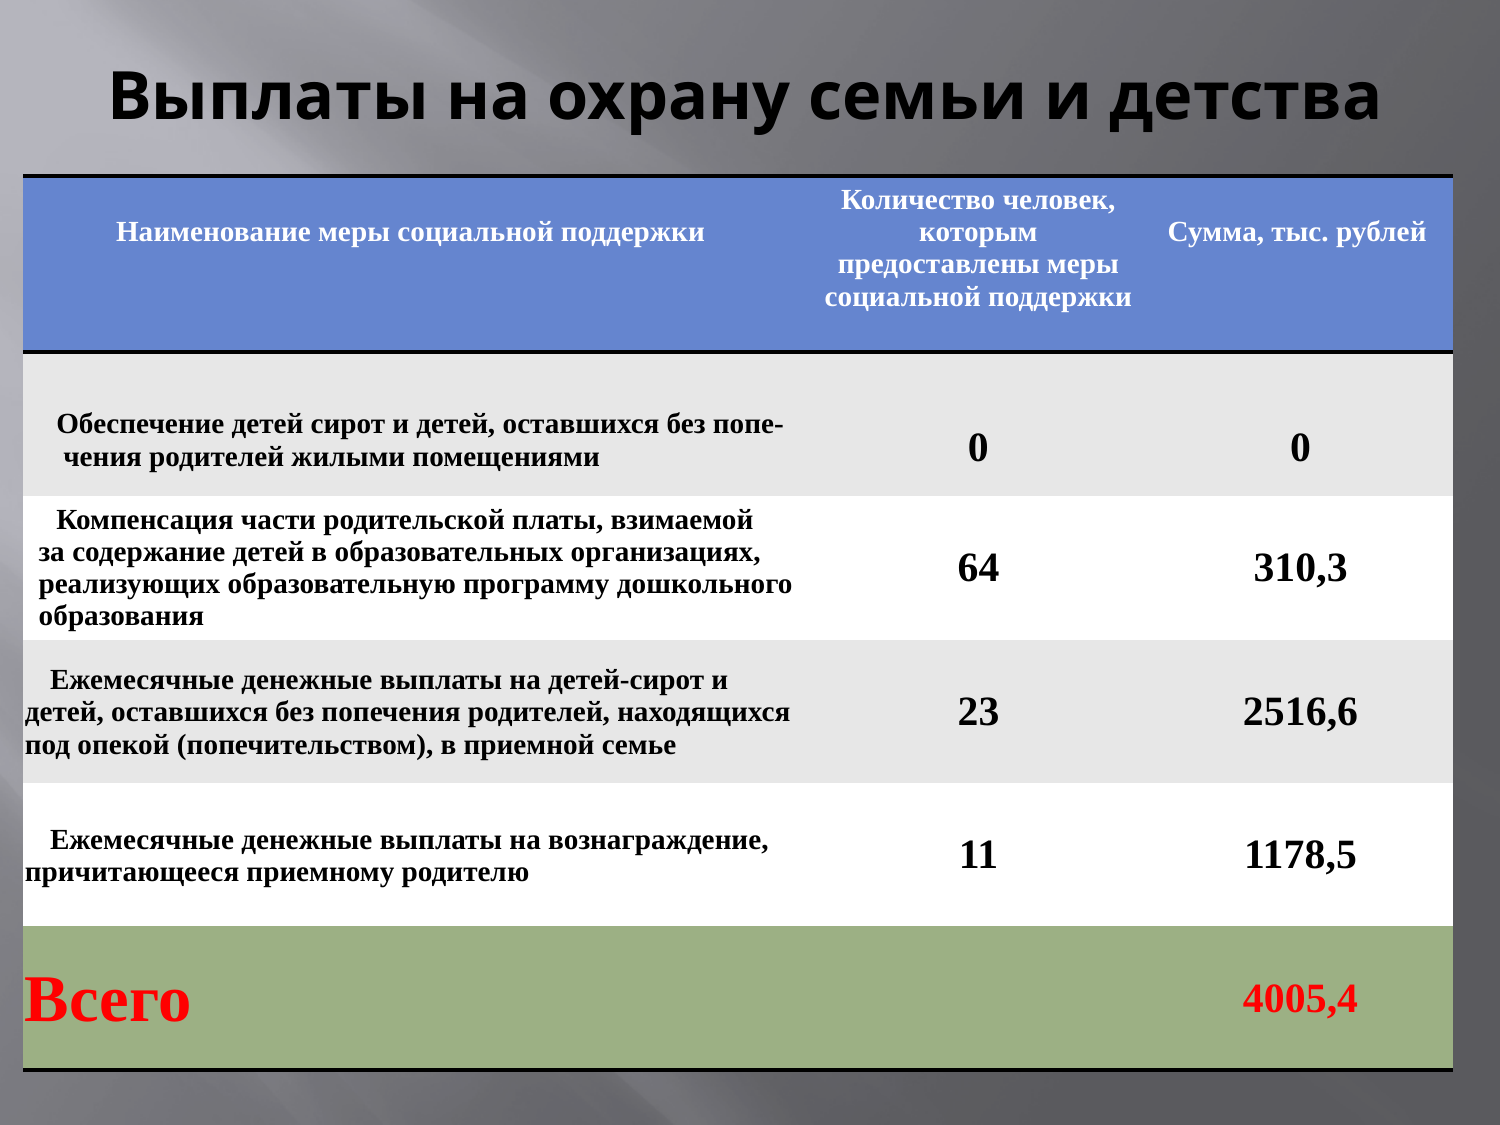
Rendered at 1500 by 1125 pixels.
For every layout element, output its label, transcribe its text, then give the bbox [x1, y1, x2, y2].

table_cell 11 [809, 783, 1148, 926]
table_cell Ежемесячные денежные выплаты на детей-сирот и детей, оставшихся без попечения родителей, находящихся под опекой (попечительством), в приемной семье [23, 640, 809, 783]
table_cell 310,3 [1148, 496, 1453, 640]
table_cell 0 [1148, 354, 1453, 496]
table_cell 64 [809, 496, 1148, 640]
table_cell Компенсация части родительской платы, взимаемой за содержание детей в образовательных организациях, реализующих образовательную программу дошкольного образования [23, 496, 809, 640]
table_cell Ежемесячные денежные выплаты на вознаграждение, причитающееся приемному родителю [23, 783, 809, 926]
table_cell 1178,5 [1148, 783, 1453, 926]
table_cell 23 [809, 640, 1148, 783]
title Выплаты на охрану семьи и детства [70, 0, 1421, 174]
table_cell 4005,4 [1148, 926, 1453, 1068]
table_header Наименование меры социальной поддержки [23, 178, 809, 350]
table_header Количество человек, которым предоставлены меры социальной поддержки [809, 178, 1148, 350]
table_cell Всего [23, 926, 809, 1068]
table_cell 2516,6 [1148, 640, 1453, 783]
table_cell Обеспечение детей сирот и детей, оставшихся без попе- чения родителей жилыми помещениями [23, 354, 809, 496]
table_header Сумма, тыс. рублей [1148, 178, 1453, 350]
table_cell 0 [809, 354, 1148, 496]
table_cell [809, 926, 1148, 1068]
